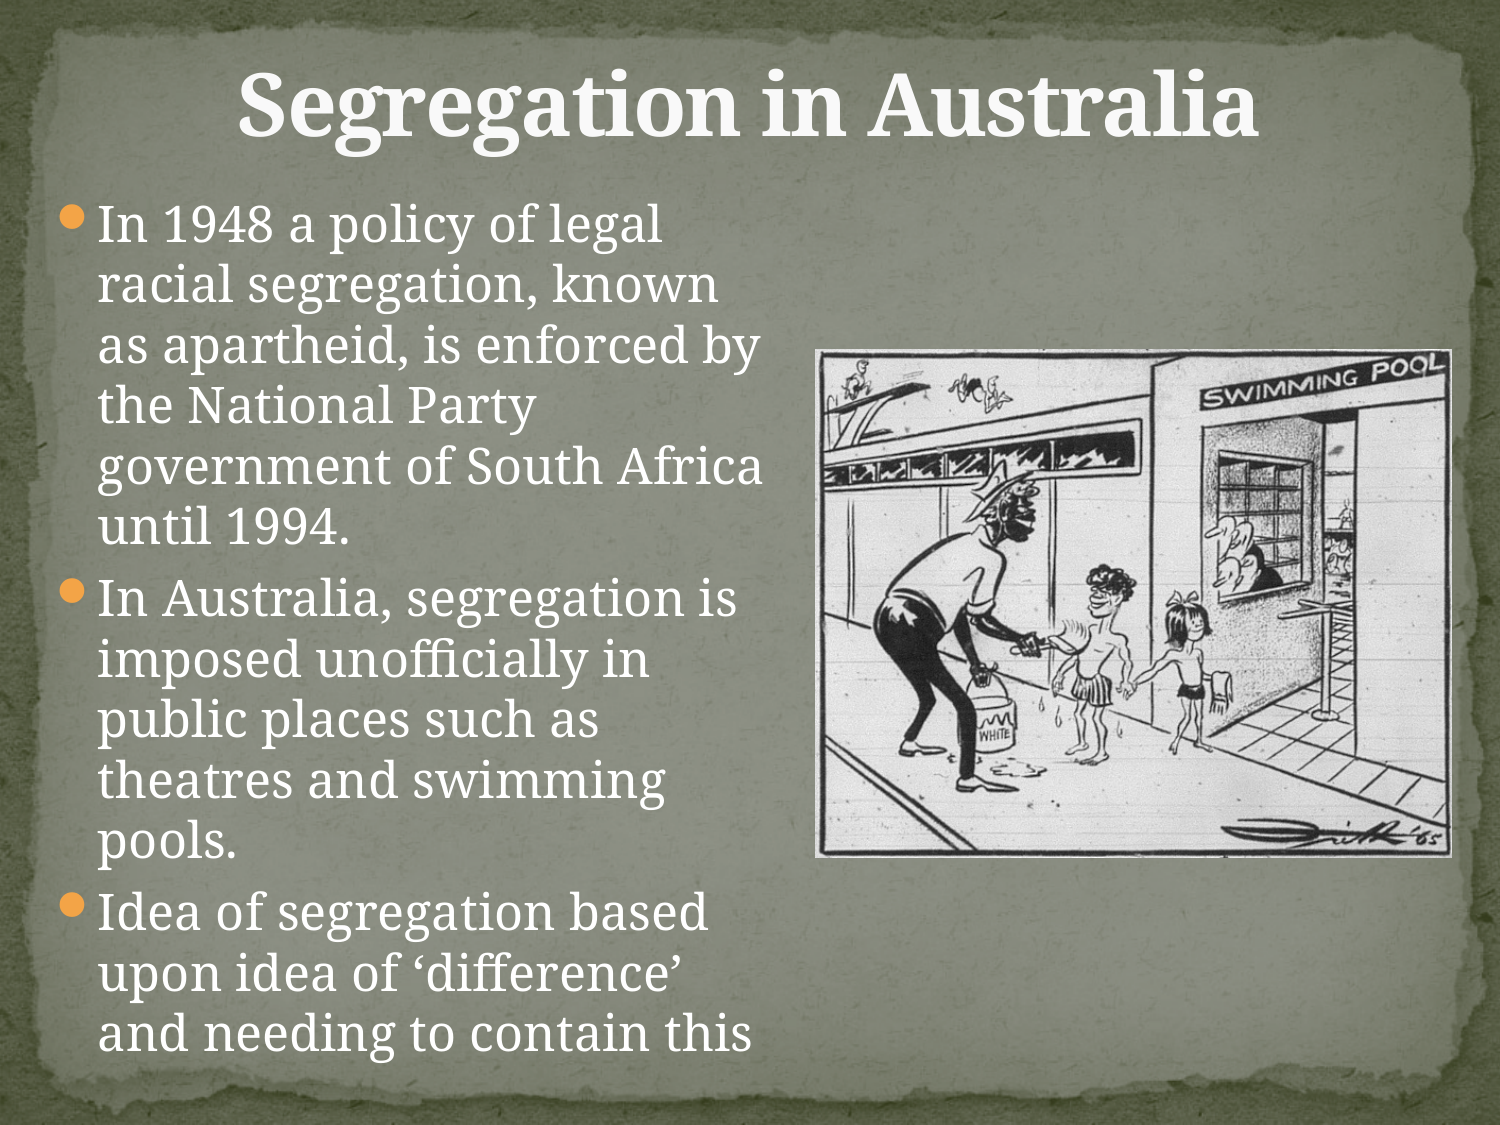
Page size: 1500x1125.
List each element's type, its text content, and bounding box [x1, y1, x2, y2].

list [817, 352, 1451, 857]
title Segregation in Australia [74, 24, 1425, 161]
list In 1948 a policy of legal racial segregation, known as apartheid, is enforced by the National Party government of South Africa until 1994. In Australia, segregation is imposed unofficially in public places such as theatres and swimming pools. Idea of segregation based upon idea of ‘difference’ and needing to contain this [41, 184, 798, 1071]
